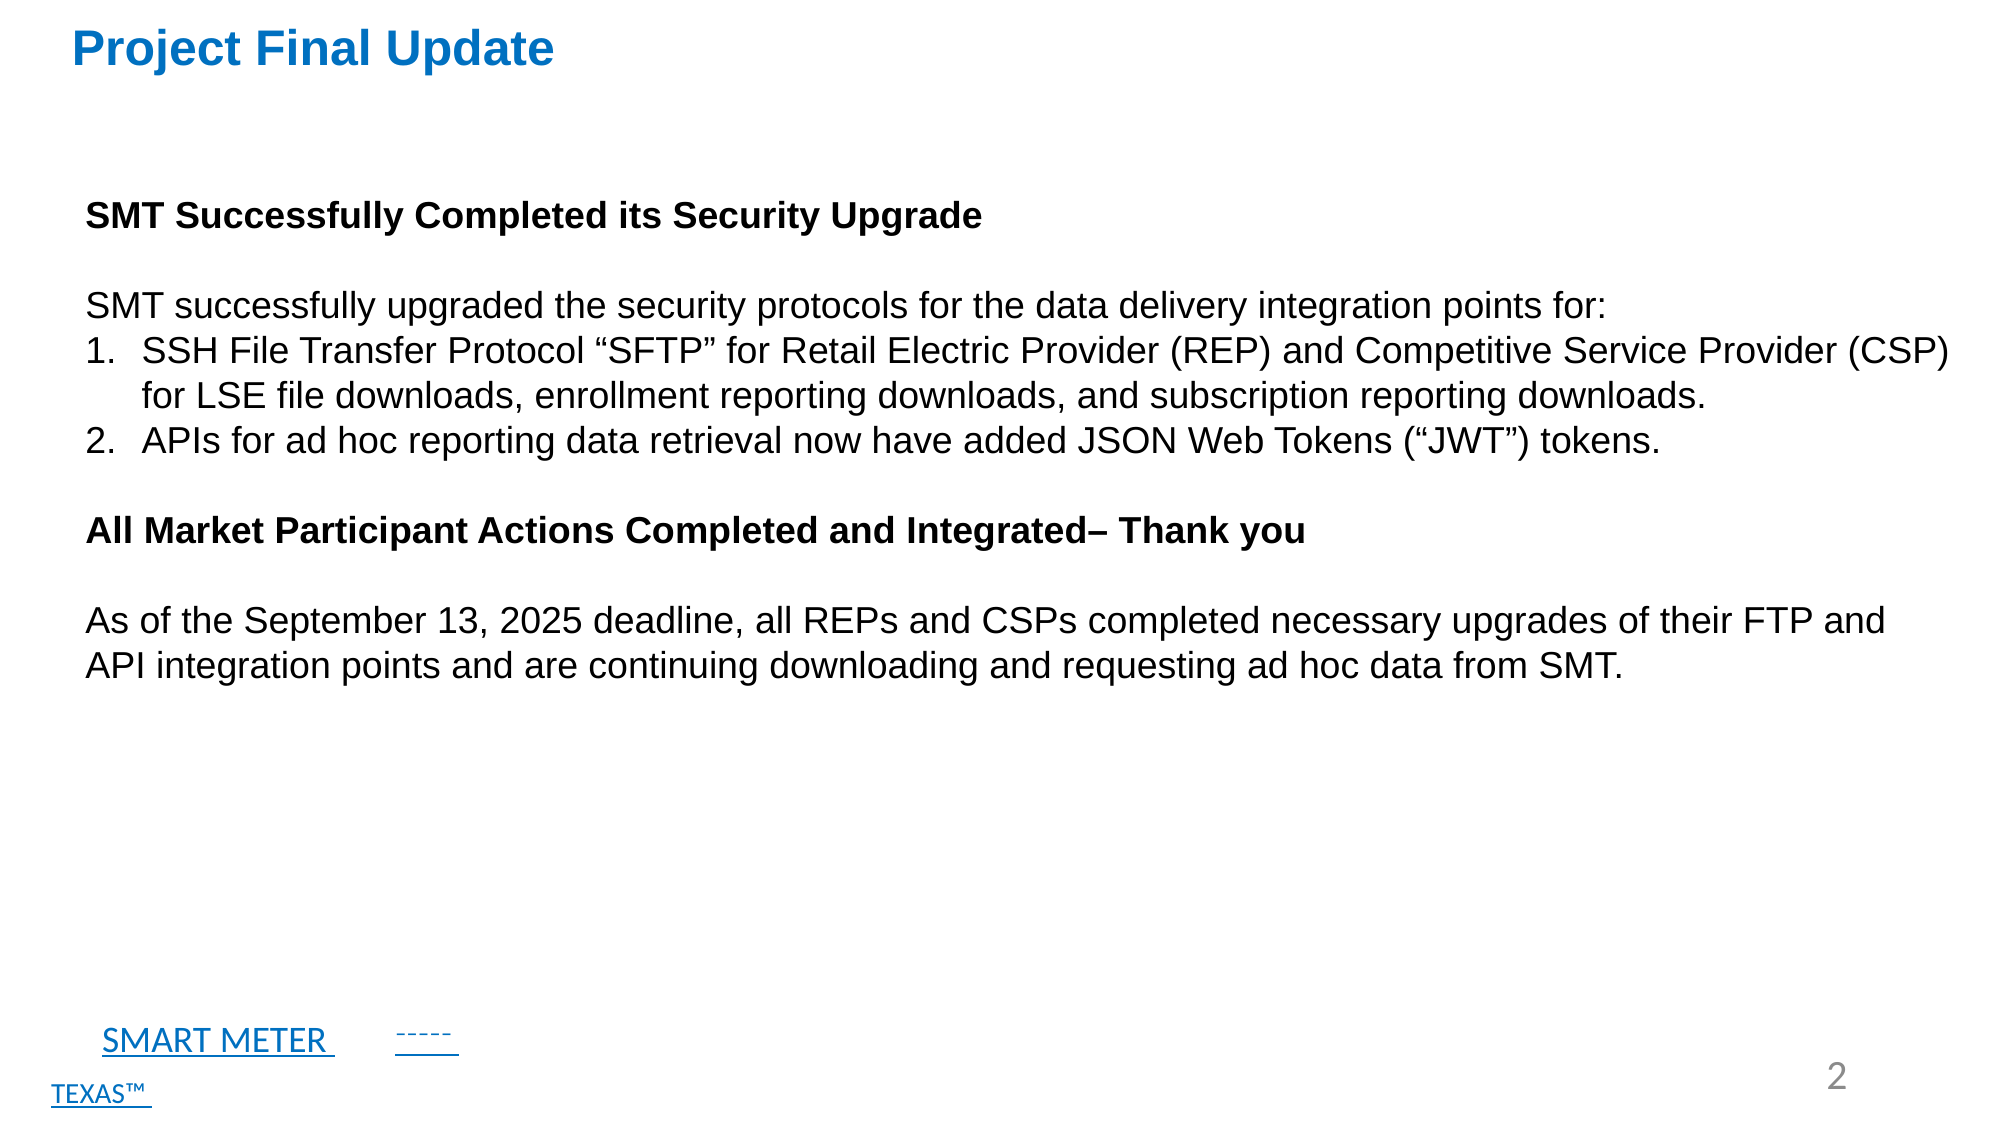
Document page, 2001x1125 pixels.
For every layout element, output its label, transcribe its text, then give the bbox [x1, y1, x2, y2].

slide_number 2 [1412, 1042, 1863, 1103]
text_box SMT Successfully Completed its Security Upgrade SMT successfully upgraded the security protocols for the data delivery integration points for: SSH File Transfer Protocol “SFTP” for Retail Electric Provider (REP) and Competitive Service Provider (CSP) for LSE file downloads, enrollment reporting downloads, and subscription reporting downloads. APIs for ad hoc reporting data retrieval now have added JSON Web Tokens (“JWT”) tokens. All Market Participant Actions Completed and Integrated– Thank you As of the September 13, 2025 deadline, all REPs and CSPs completed necessary upgrades of their FTP and API integration points and are continuing downloading and requesting ad hoc data from SMT. [70, 183, 1966, 829]
text_box SMART METER ¯¯¯¯¯ TEXAS™ ¯¯¯¯¯ [36, 1000, 487, 1119]
text_box Project Final Update [57, 8, 1688, 83]
